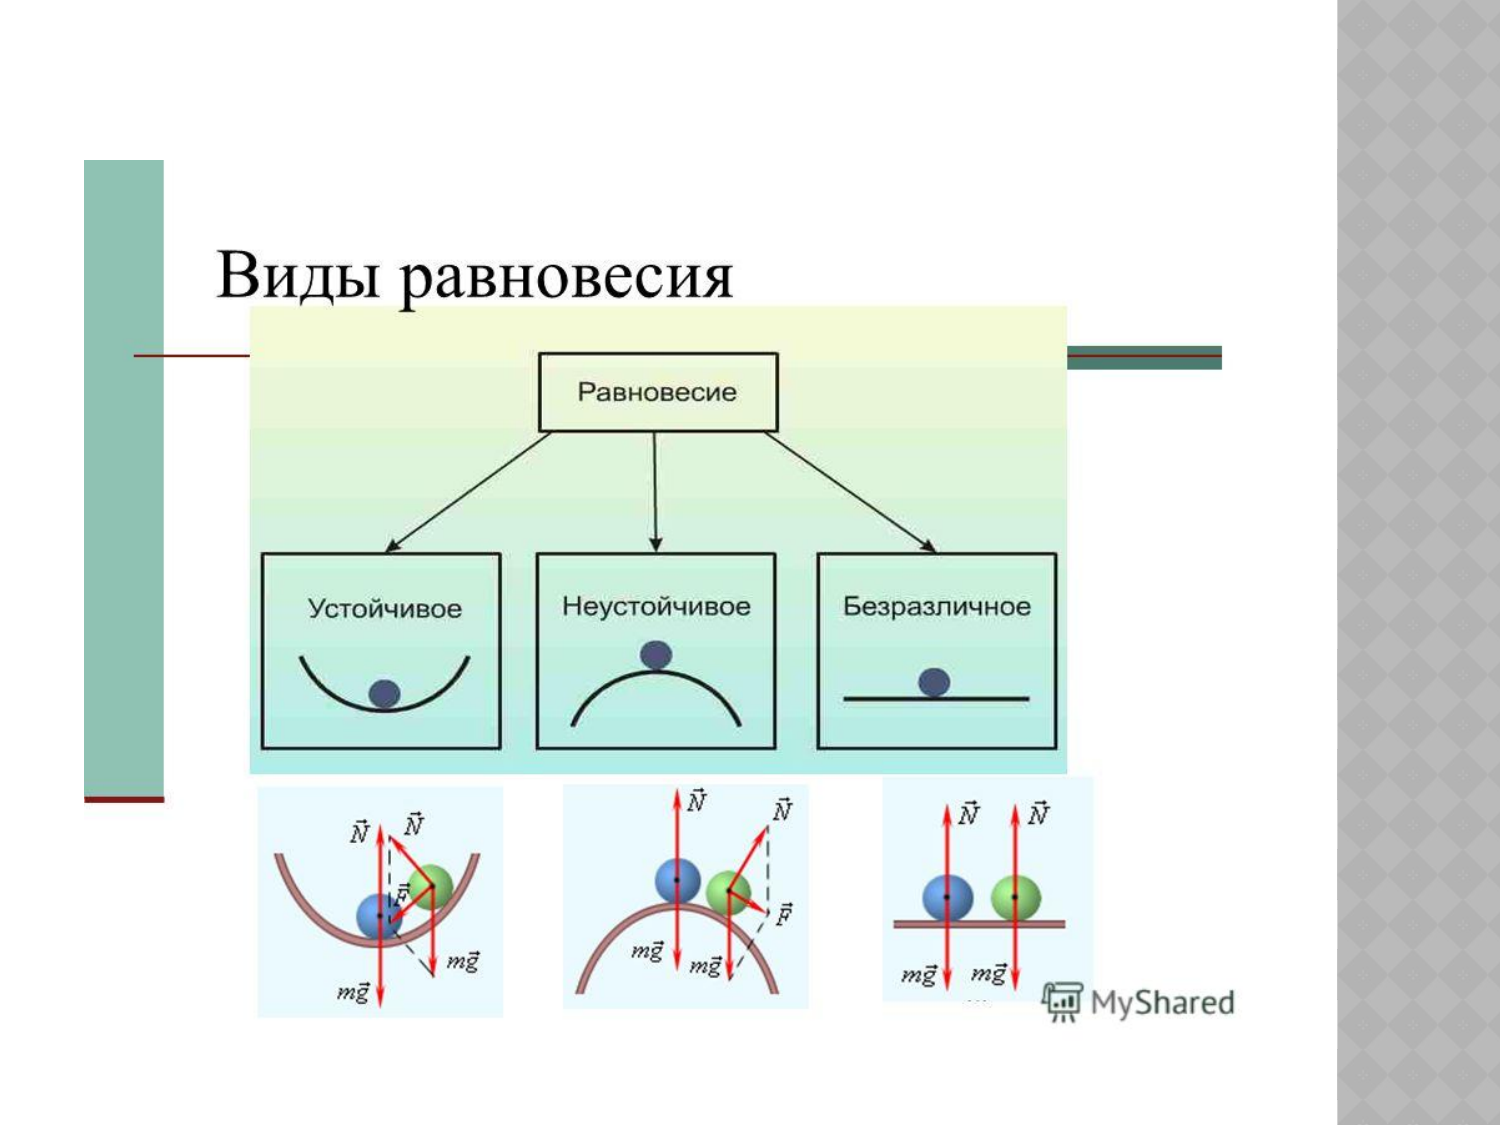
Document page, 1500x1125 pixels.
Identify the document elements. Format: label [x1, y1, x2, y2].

picture [84, 160, 1282, 1059]
